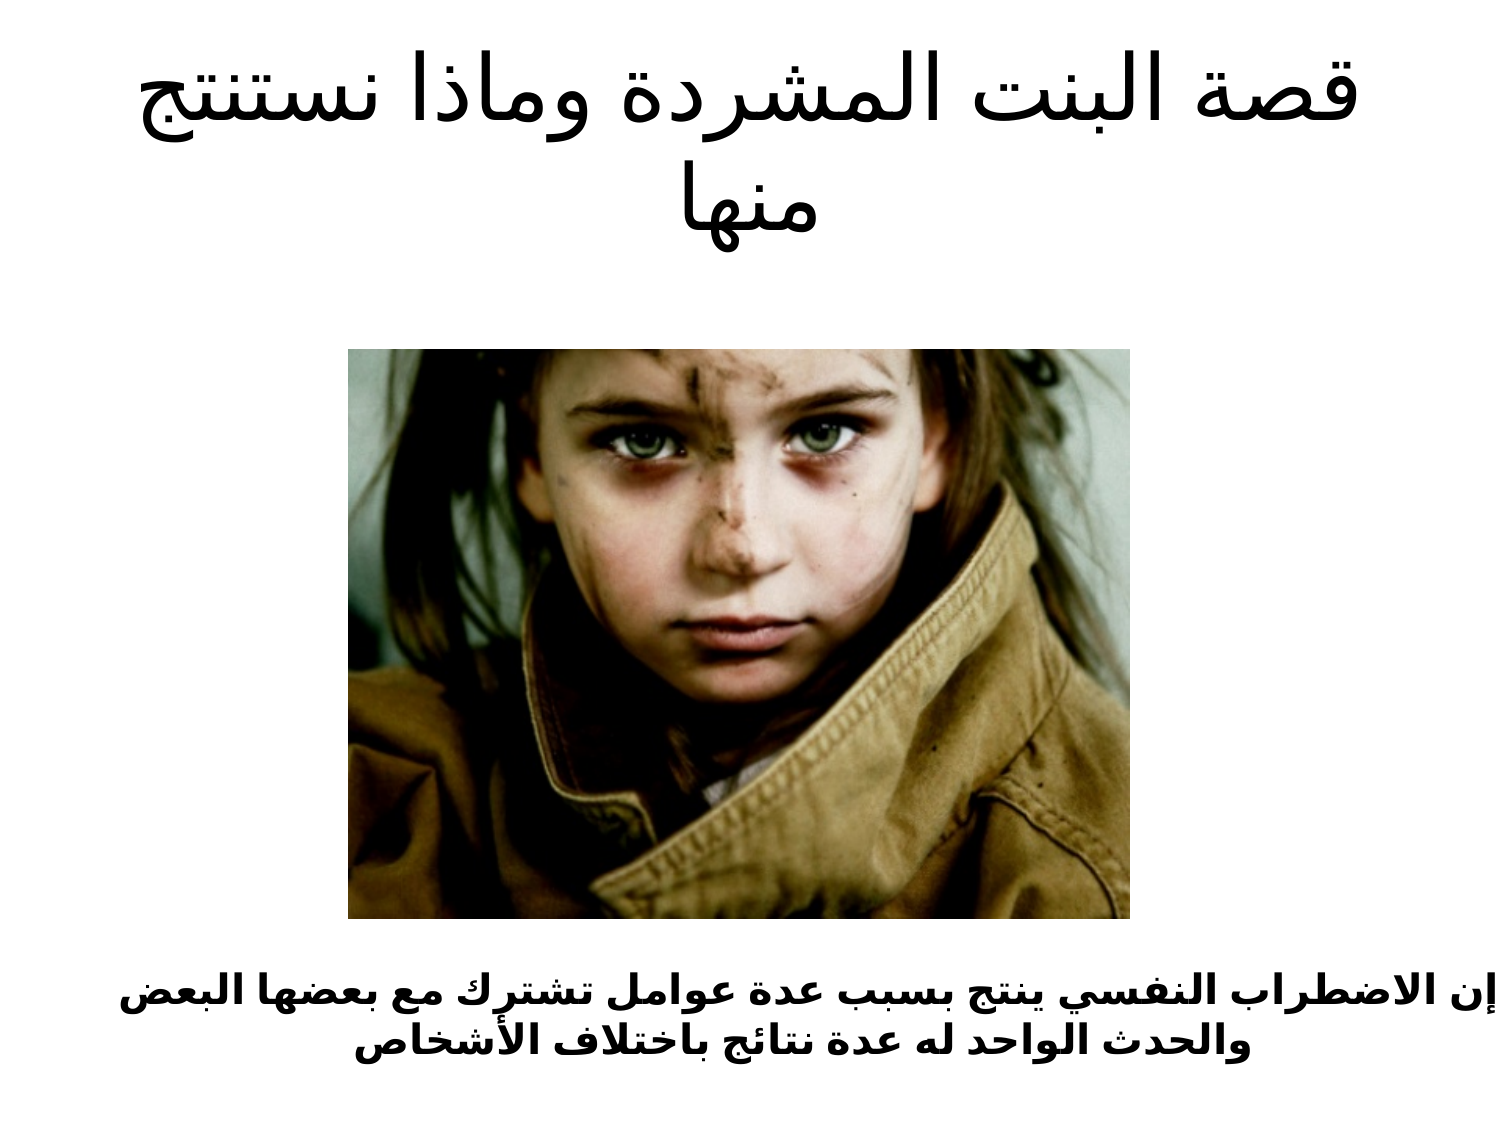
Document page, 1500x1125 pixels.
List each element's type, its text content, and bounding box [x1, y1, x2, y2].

text_box إن الاضطراب النفسي ينتج بسبب عدة عوامل تشترك مع بعضها البعض والحدث الواحد له عدة نتائج باختلاف الأشخاص [92, 955, 1500, 1071]
picture [348, 349, 1130, 919]
title قصة البنت المشردة وماذا نستنتج منها [75, 45, 1425, 233]
